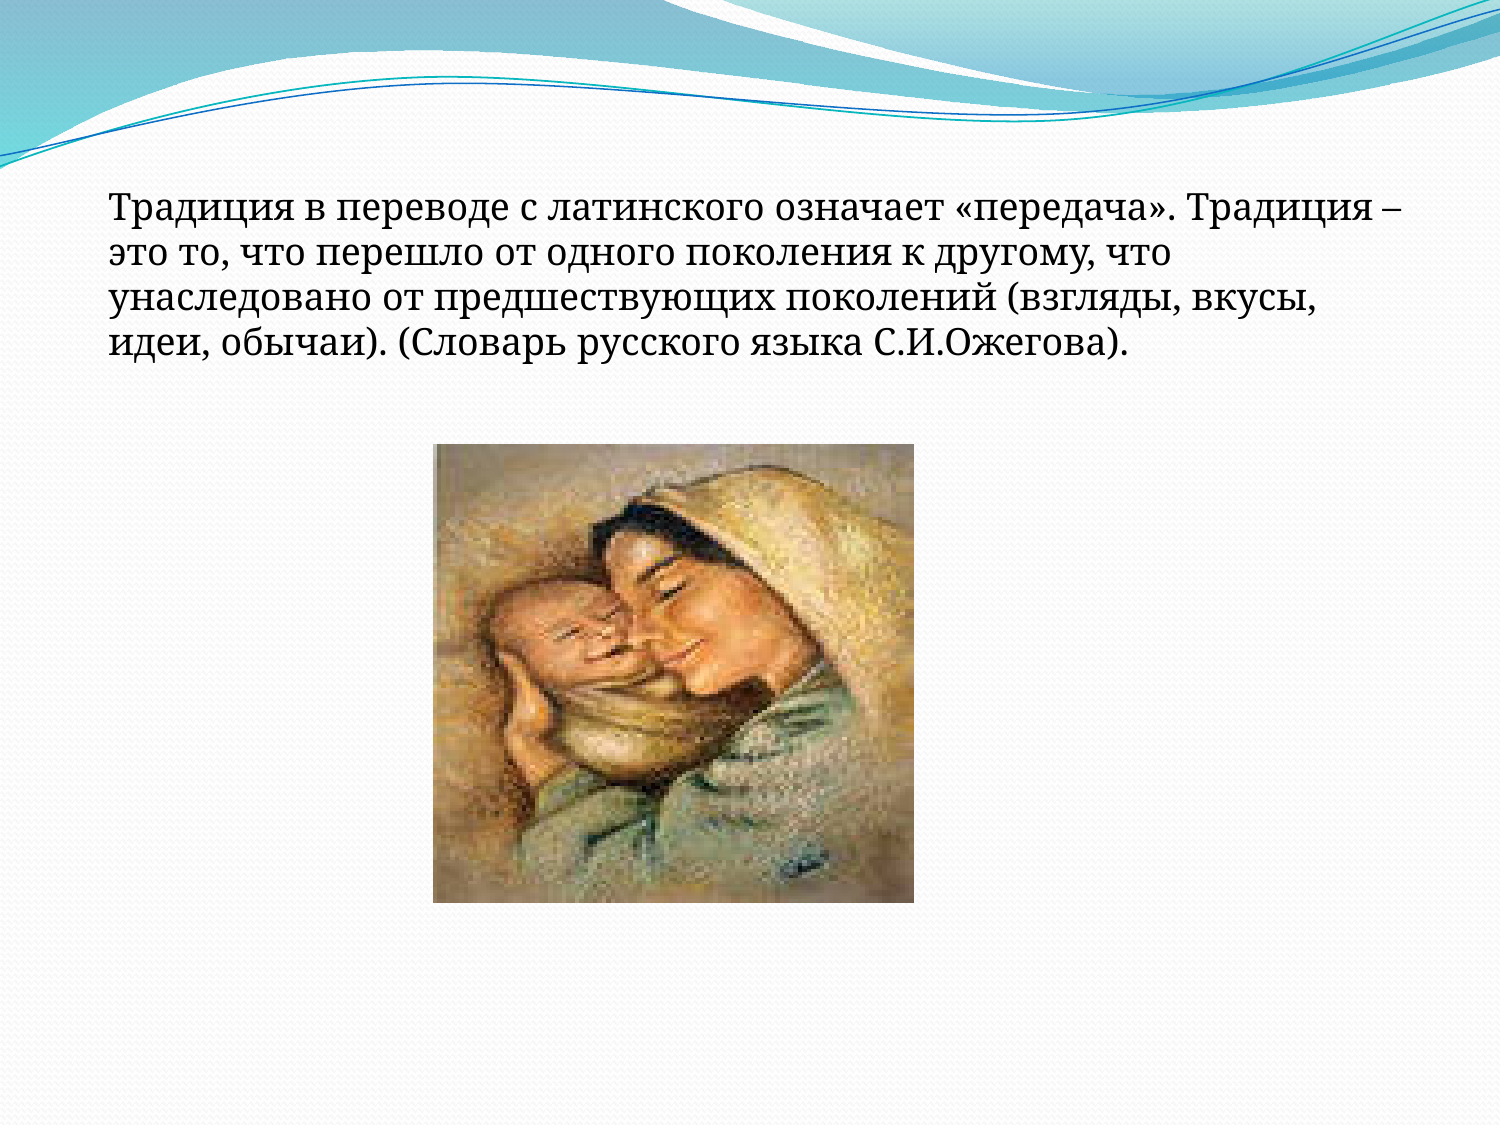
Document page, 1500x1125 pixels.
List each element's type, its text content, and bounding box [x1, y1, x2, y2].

picture [433, 444, 915, 903]
text_box Традиция в переводе с латинского означает «передача». Традиция – это то, что перешло от одного поколения к другому, что унаследовано от предшествующих поколений (взгляды, вкусы, идеи, обычаи). (Словарь русского языка С.И.Ожегова). [93, 175, 1430, 506]
